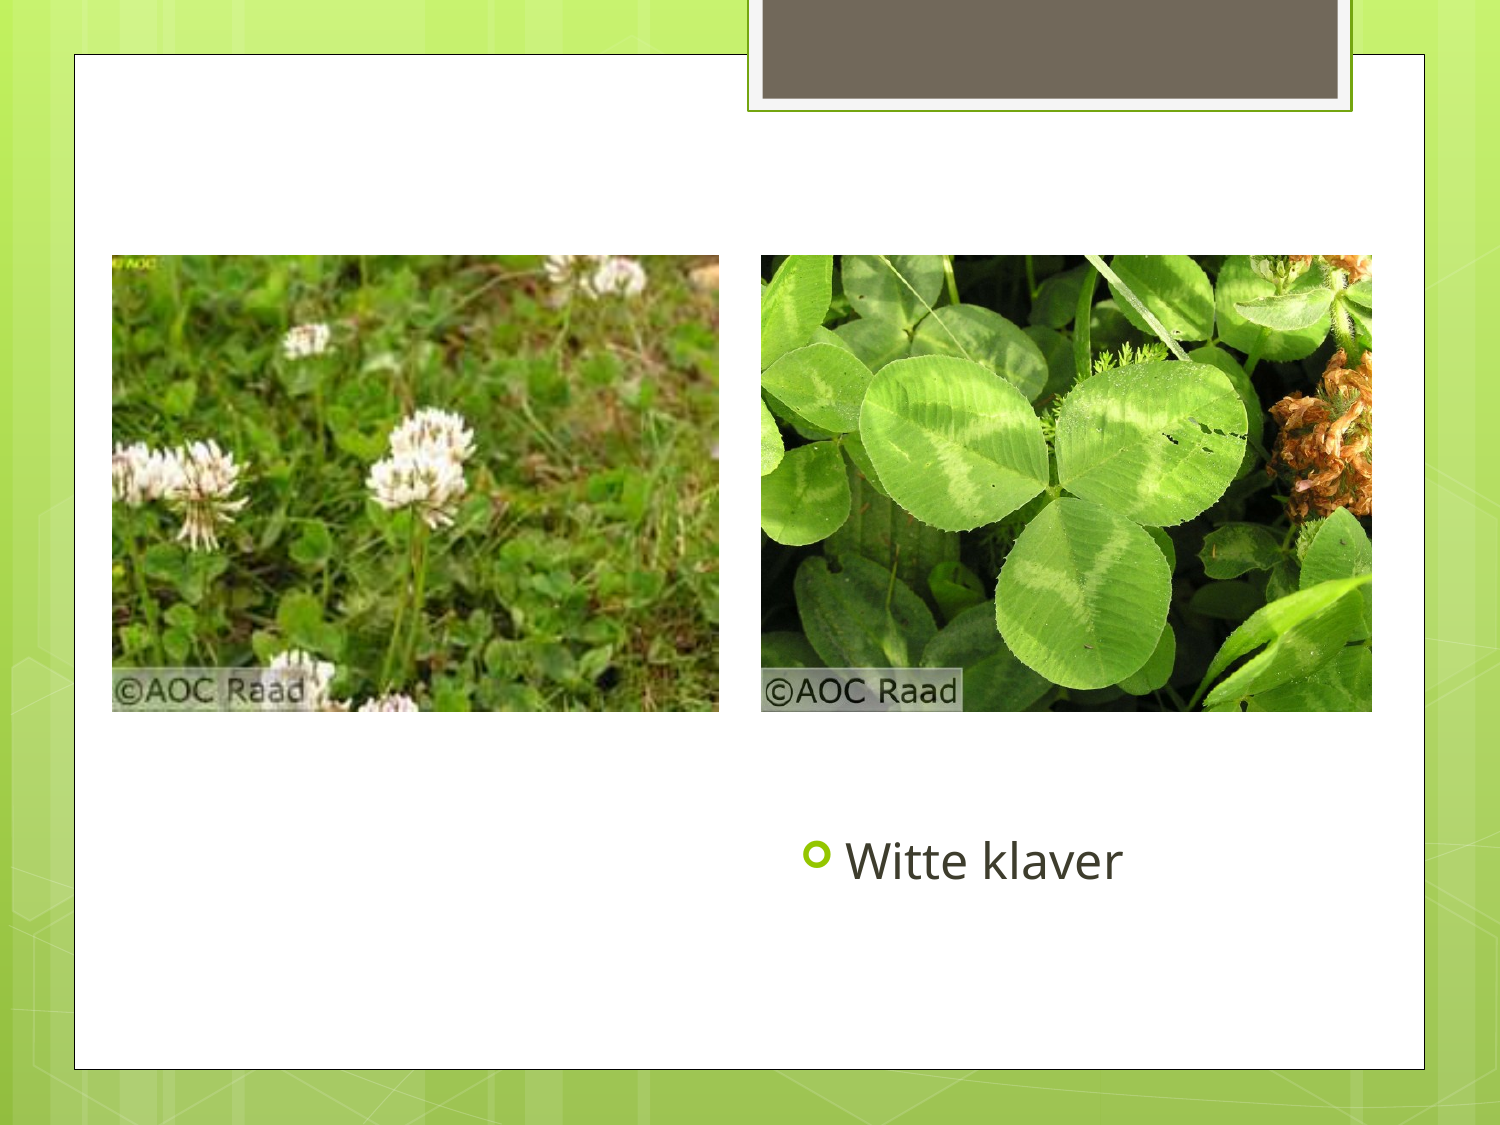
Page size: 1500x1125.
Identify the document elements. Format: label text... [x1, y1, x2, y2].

picture [111, 255, 720, 713]
picture [761, 255, 1372, 713]
list Witte klaver [773, 822, 1283, 957]
